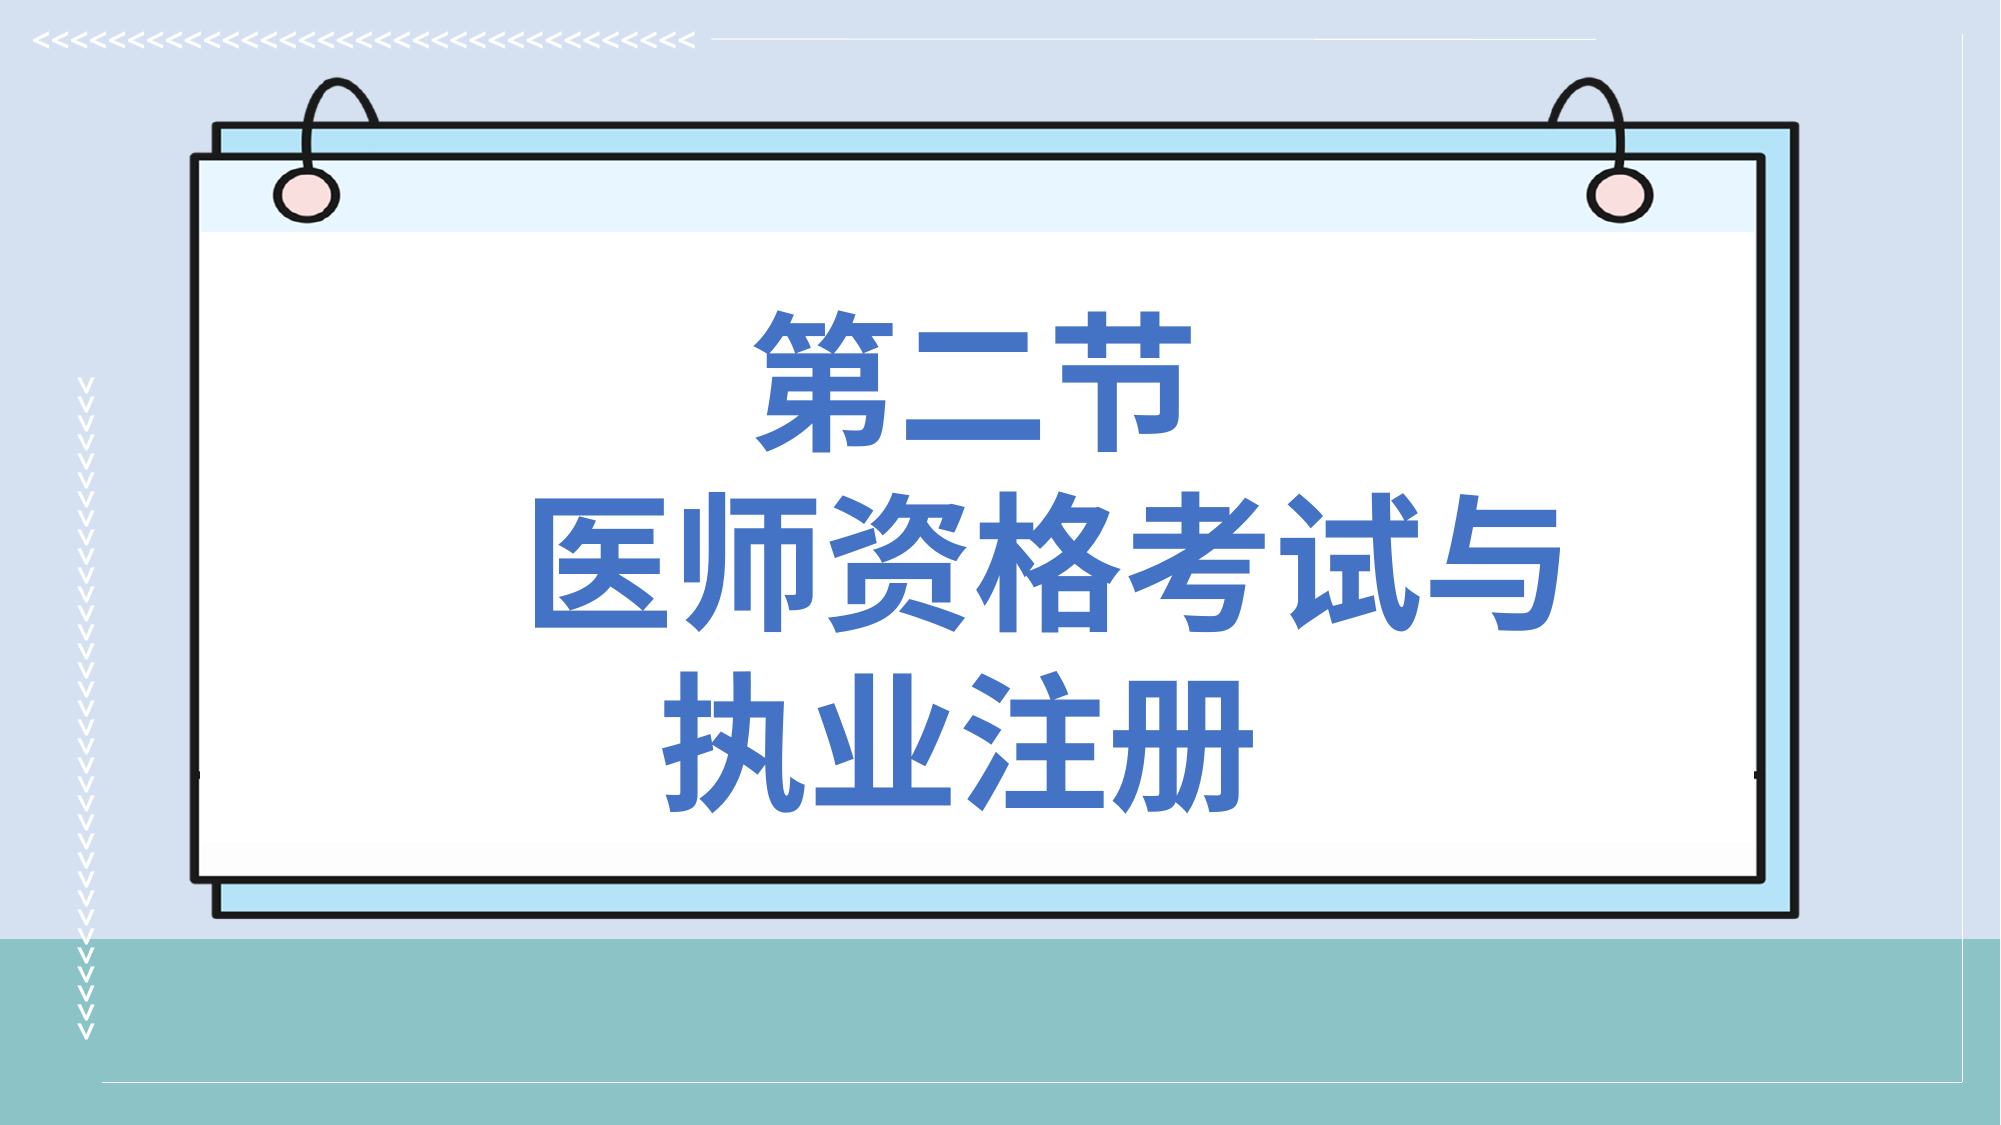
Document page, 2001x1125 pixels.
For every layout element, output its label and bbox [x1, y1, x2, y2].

picture [107, 37, 1841, 947]
